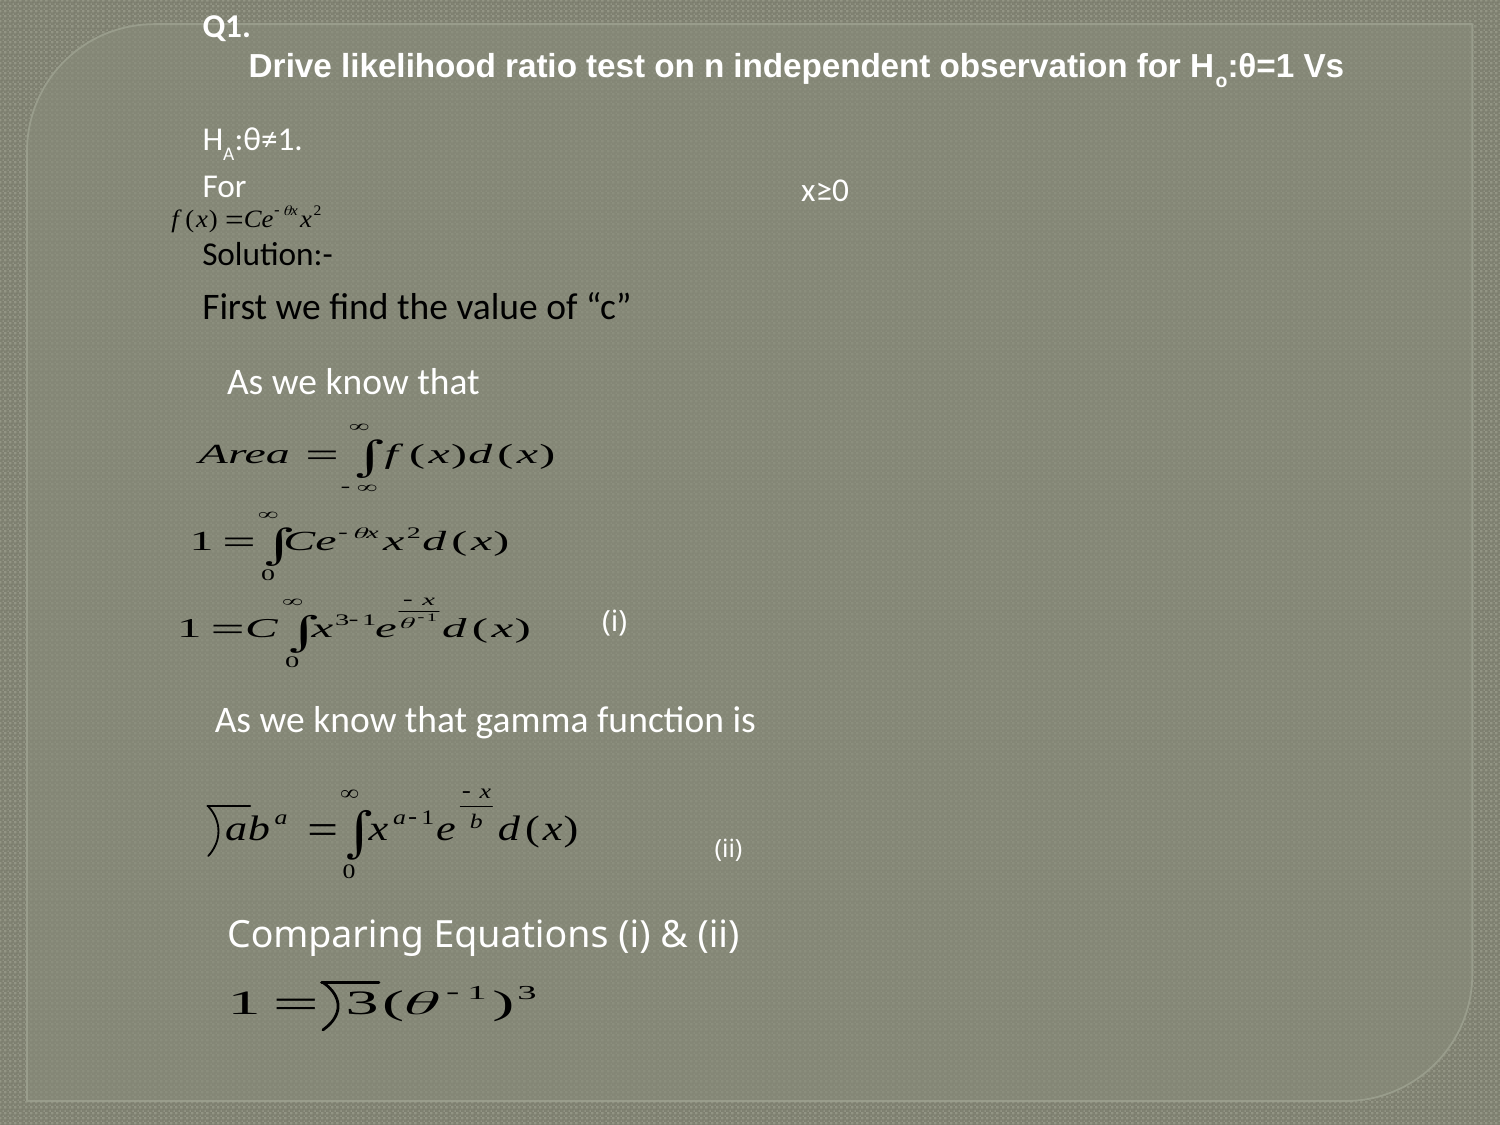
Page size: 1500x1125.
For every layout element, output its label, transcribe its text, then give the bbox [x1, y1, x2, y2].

text_box Q1. Drive likelihood ratio test on n independent observation for Ho:θ=1 Vs [187, 75, 1375, 139]
text_box As we know that [212, 349, 575, 410]
text_box (ii) [699, 825, 850, 870]
text_box x≥0 [335, 160, 864, 216]
text_box First we find the value of “c” [187, 274, 725, 335]
text_box Solution:- [187, 224, 450, 274]
text_box [0, 1, 1500, 75]
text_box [224, 974, 551, 1038]
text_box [174, 587, 538, 675]
text_box (i) [587, 549, 650, 645]
text_box HA:θ≠1. For [187, 109, 388, 224]
text_box As we know that gamma function is [200, 687, 838, 748]
text_box Comparing Equations (i) & (ii) [212, 900, 813, 963]
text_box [199, 774, 588, 888]
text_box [187, 412, 563, 588]
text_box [162, 199, 326, 238]
